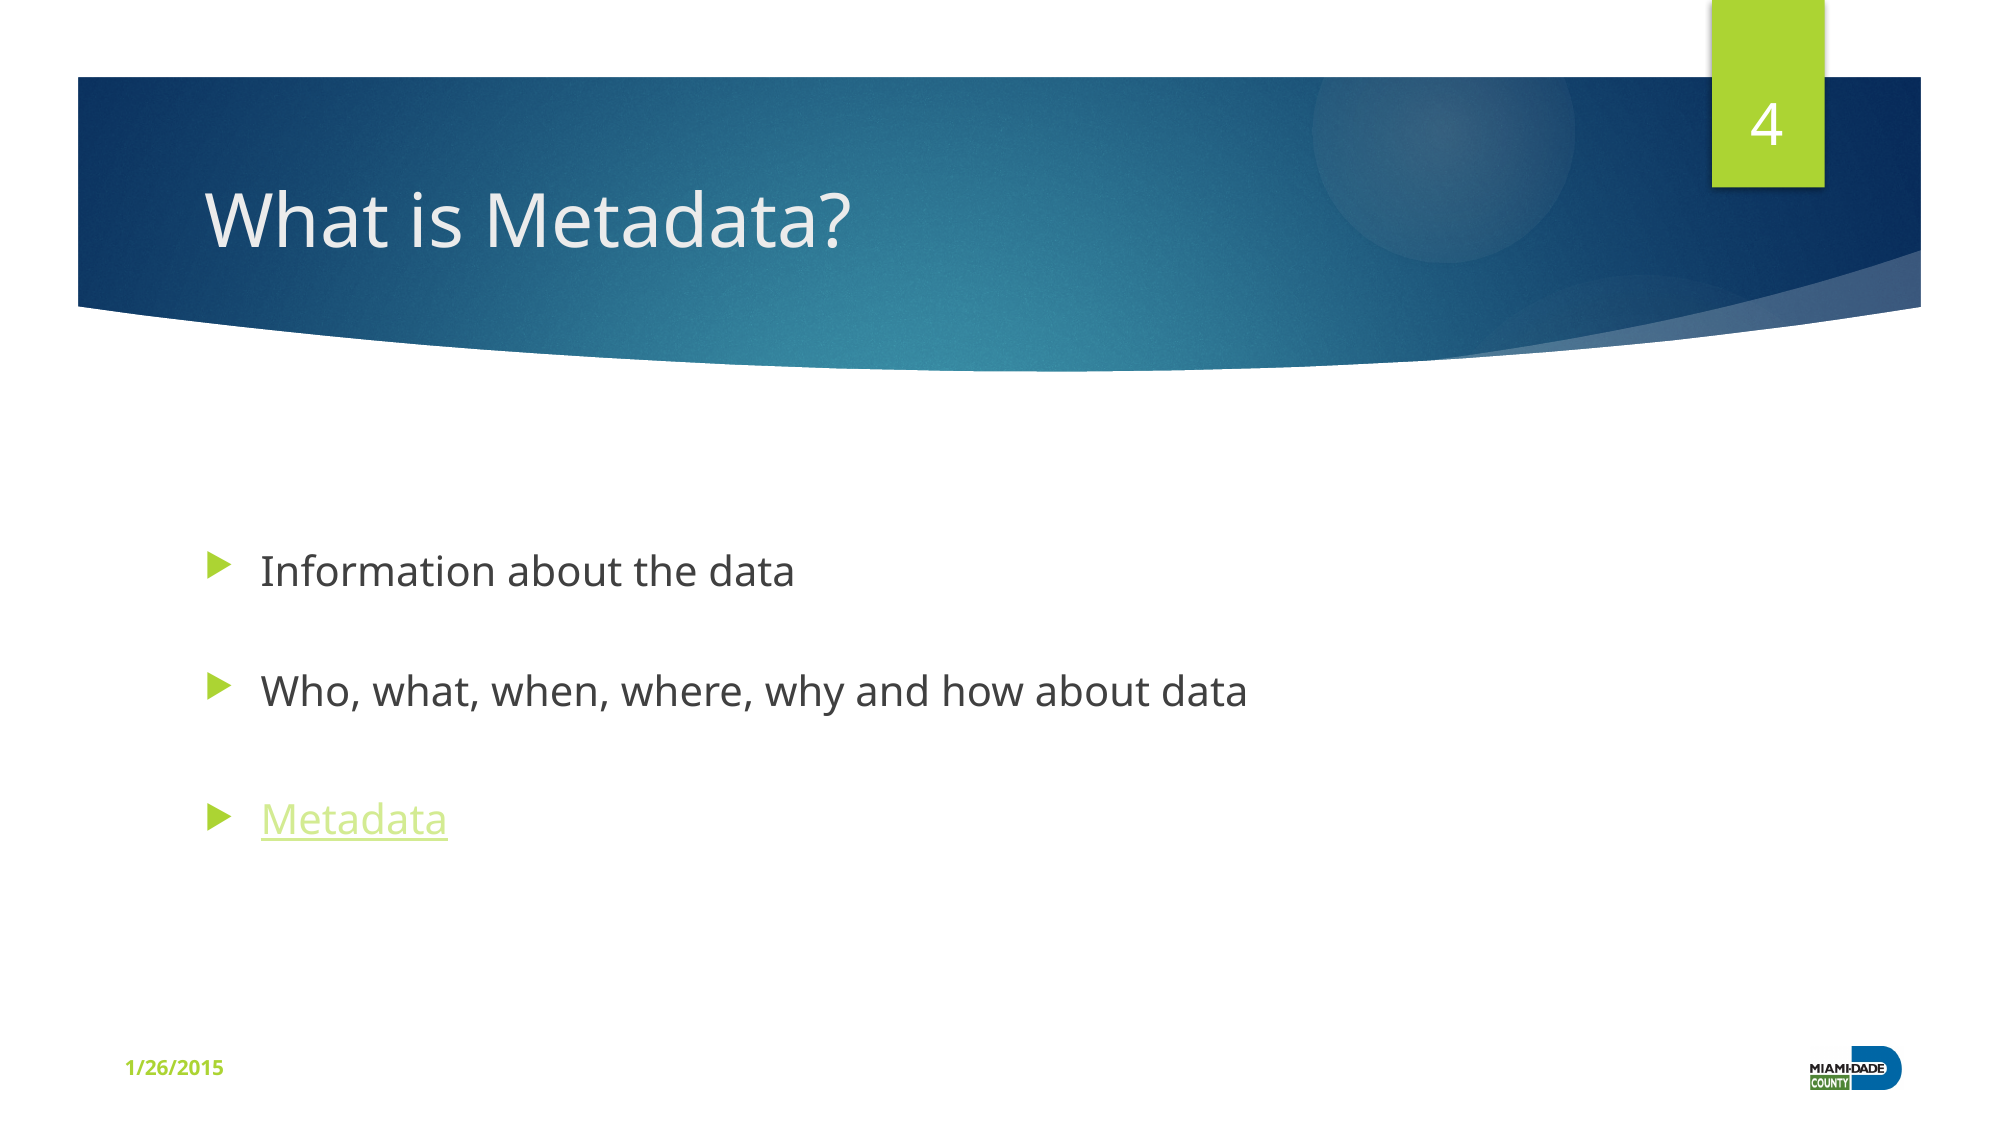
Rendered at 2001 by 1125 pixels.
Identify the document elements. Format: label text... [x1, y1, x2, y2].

title What is Metadata? [189, 159, 1627, 276]
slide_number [76, 1047, 239, 1098]
list Information about the data Who, what, when, where, why and how about data Metadata [189, 486, 1627, 929]
picture [1809, 1046, 1904, 1090]
slide_number 4 [1698, 48, 1836, 175]
